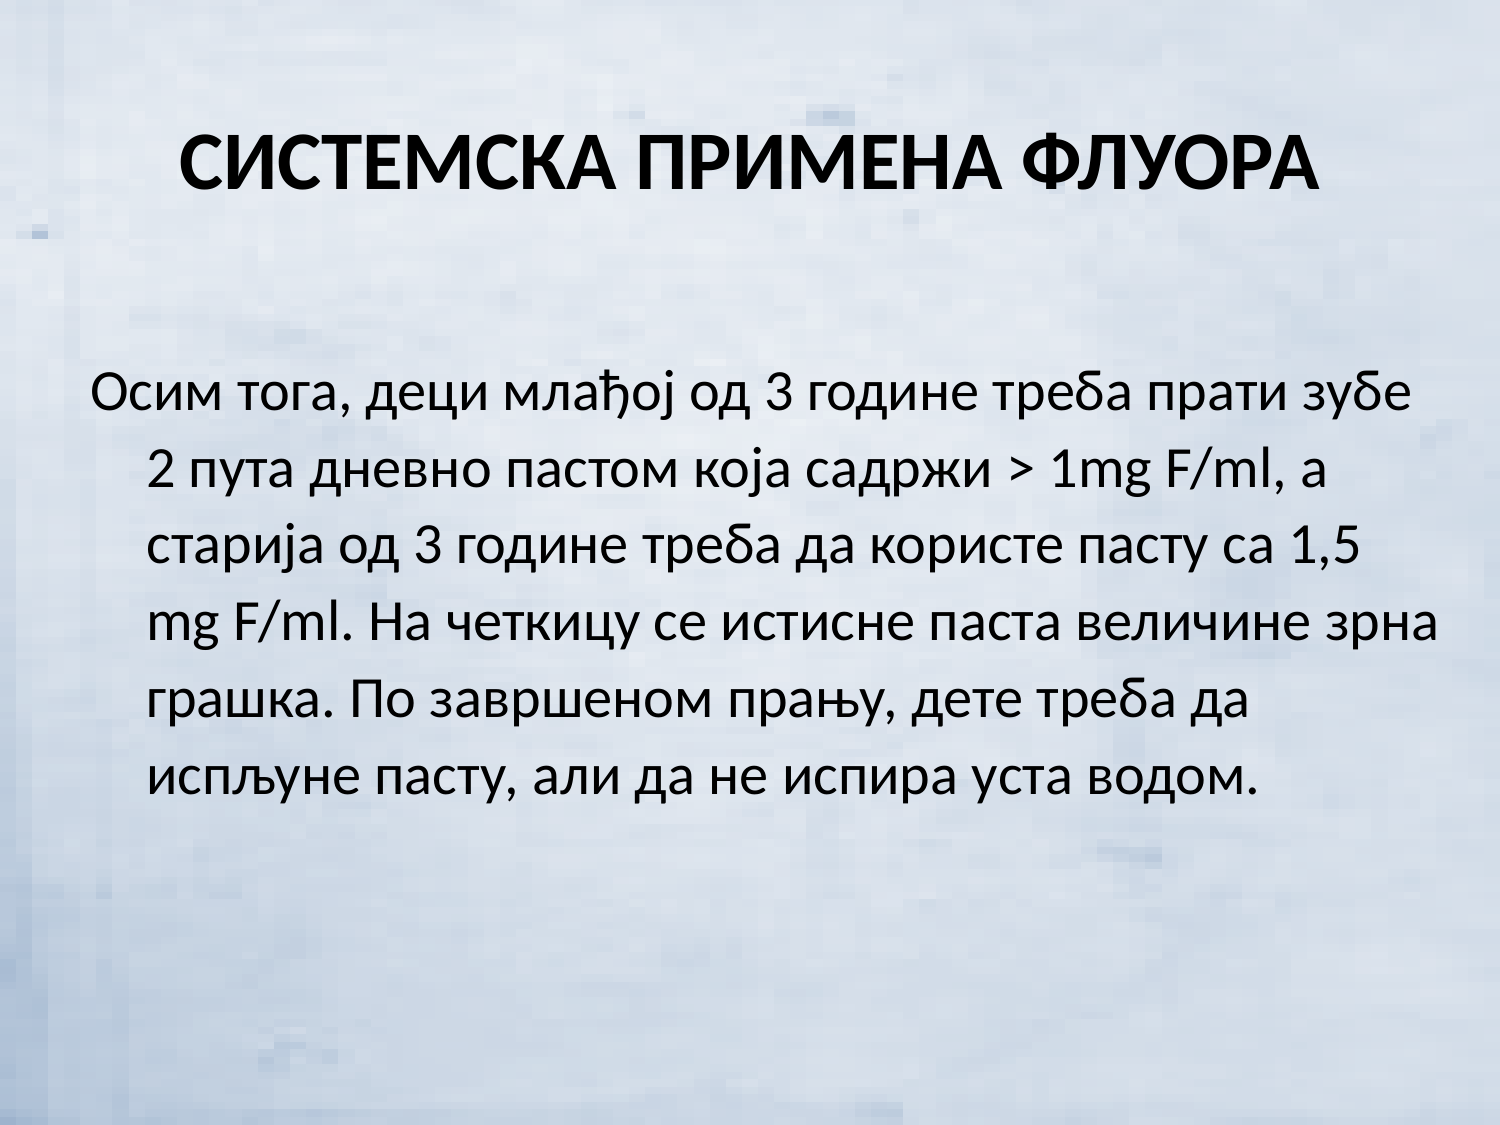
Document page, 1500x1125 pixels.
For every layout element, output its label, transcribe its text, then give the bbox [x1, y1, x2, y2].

title СИСТЕМСКА ПРИМЕНА ФЛУОРА [75, 62, 1425, 250]
list Осим тога, деци млађој од 3 године треба прати зубе 2 пута дневно пастом која садржи > 1mg F/ml, а старија од 3 године треба да користе пасту са 1,5 mg F/ml. На четкицу се истисне паста величине зрна грашка. По завршеном прању, дете треба да испљуне пасту, али да не испира уста водом. [75, 337, 1463, 1043]
